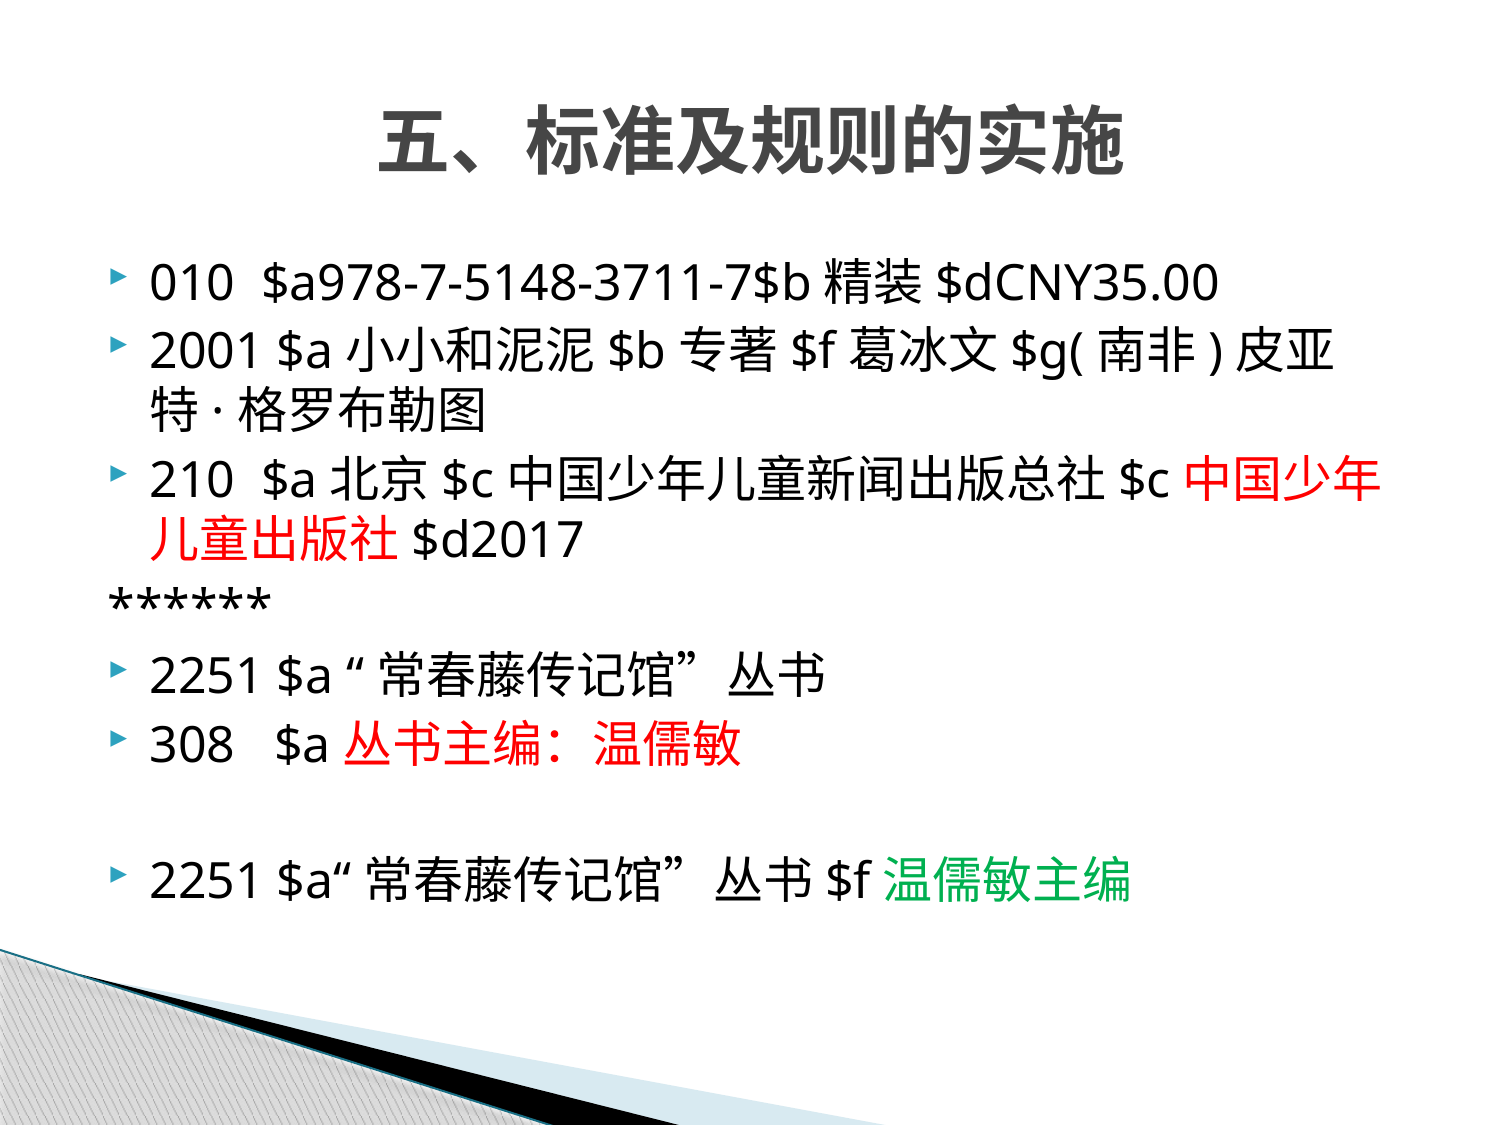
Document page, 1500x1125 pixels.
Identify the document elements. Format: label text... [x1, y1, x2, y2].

title 五、标准及规则的实施 [75, 45, 1425, 233]
list 010 $a978-7-5148-3711-7$b精装$dCNY35.00 2001 $a小小和泥泥$b专著$f葛冰文$g(南非)皮亚特·格罗布勒图 210 $a北京$c中国少年儿童新闻出版总社$c中国少年儿童出版社$d2017 ****** 2251 $a “常春藤传记馆”丛书 308 $a丛书主编：温儒敏 2251 $a“常春藤传记馆”丛书$f温儒敏主编 [75, 243, 1425, 986]
